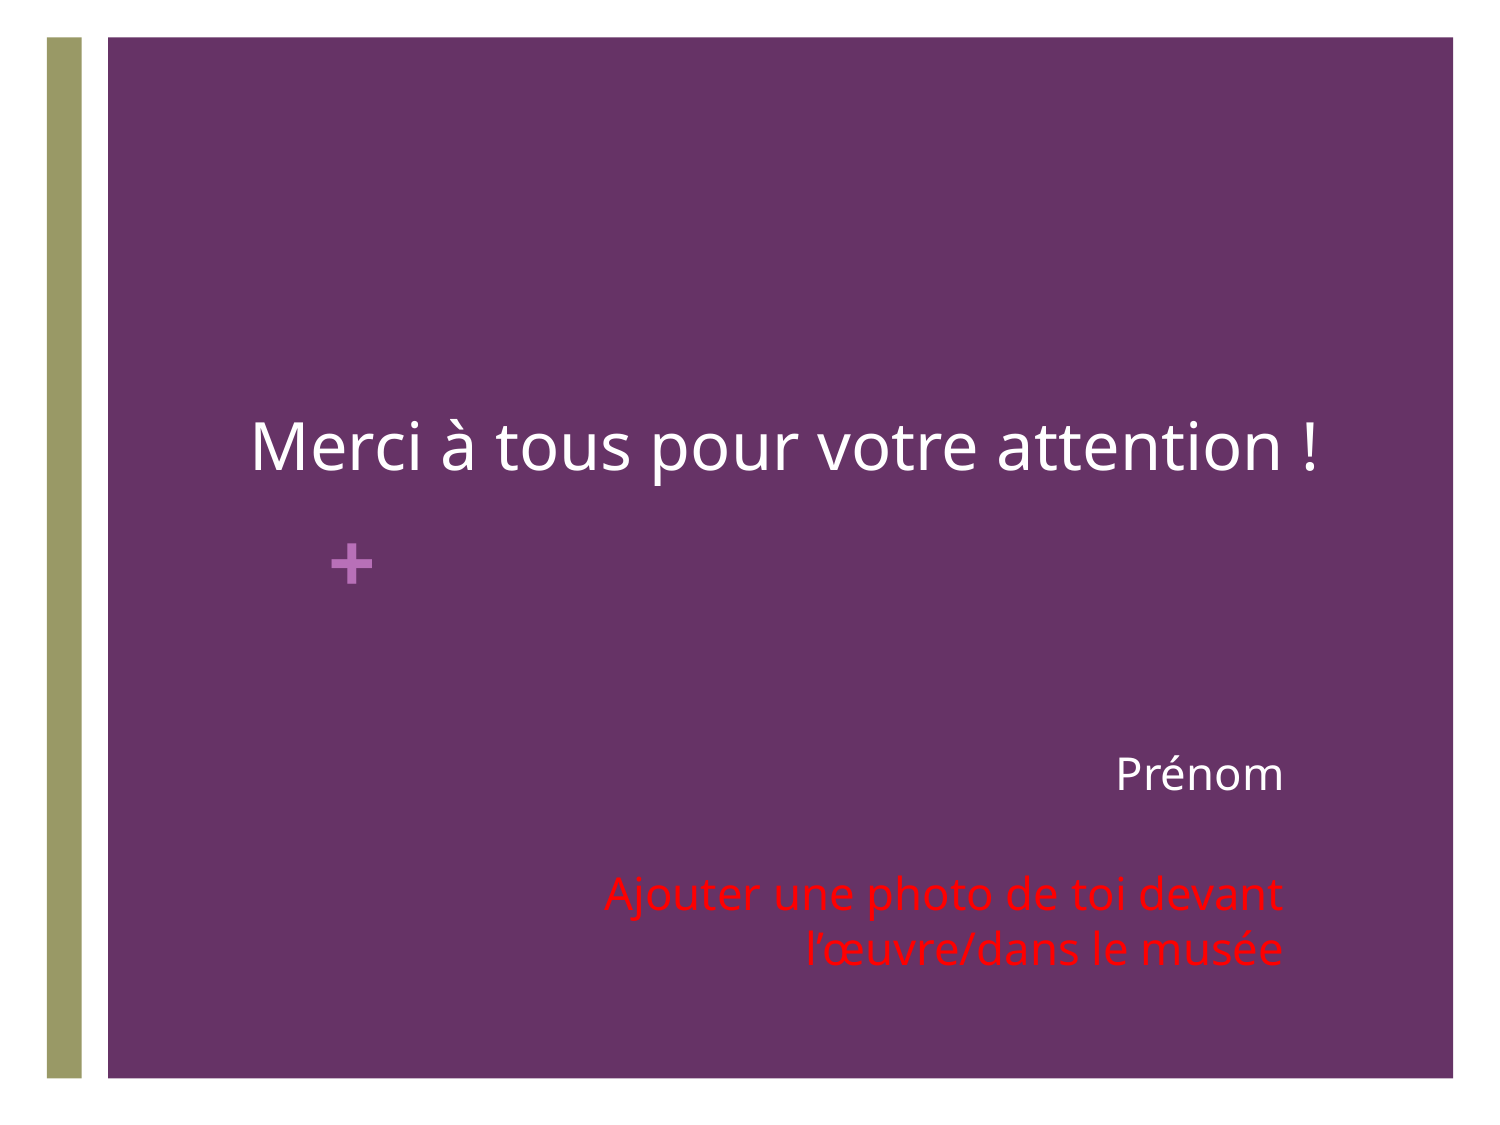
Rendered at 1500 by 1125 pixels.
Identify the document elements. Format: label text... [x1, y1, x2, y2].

list Prénom Ajouter une photo de toi devant l’œuvre/dans le musée [375, 737, 1300, 984]
title Merci à tous pour votre attention ! [184, 242, 1387, 492]
